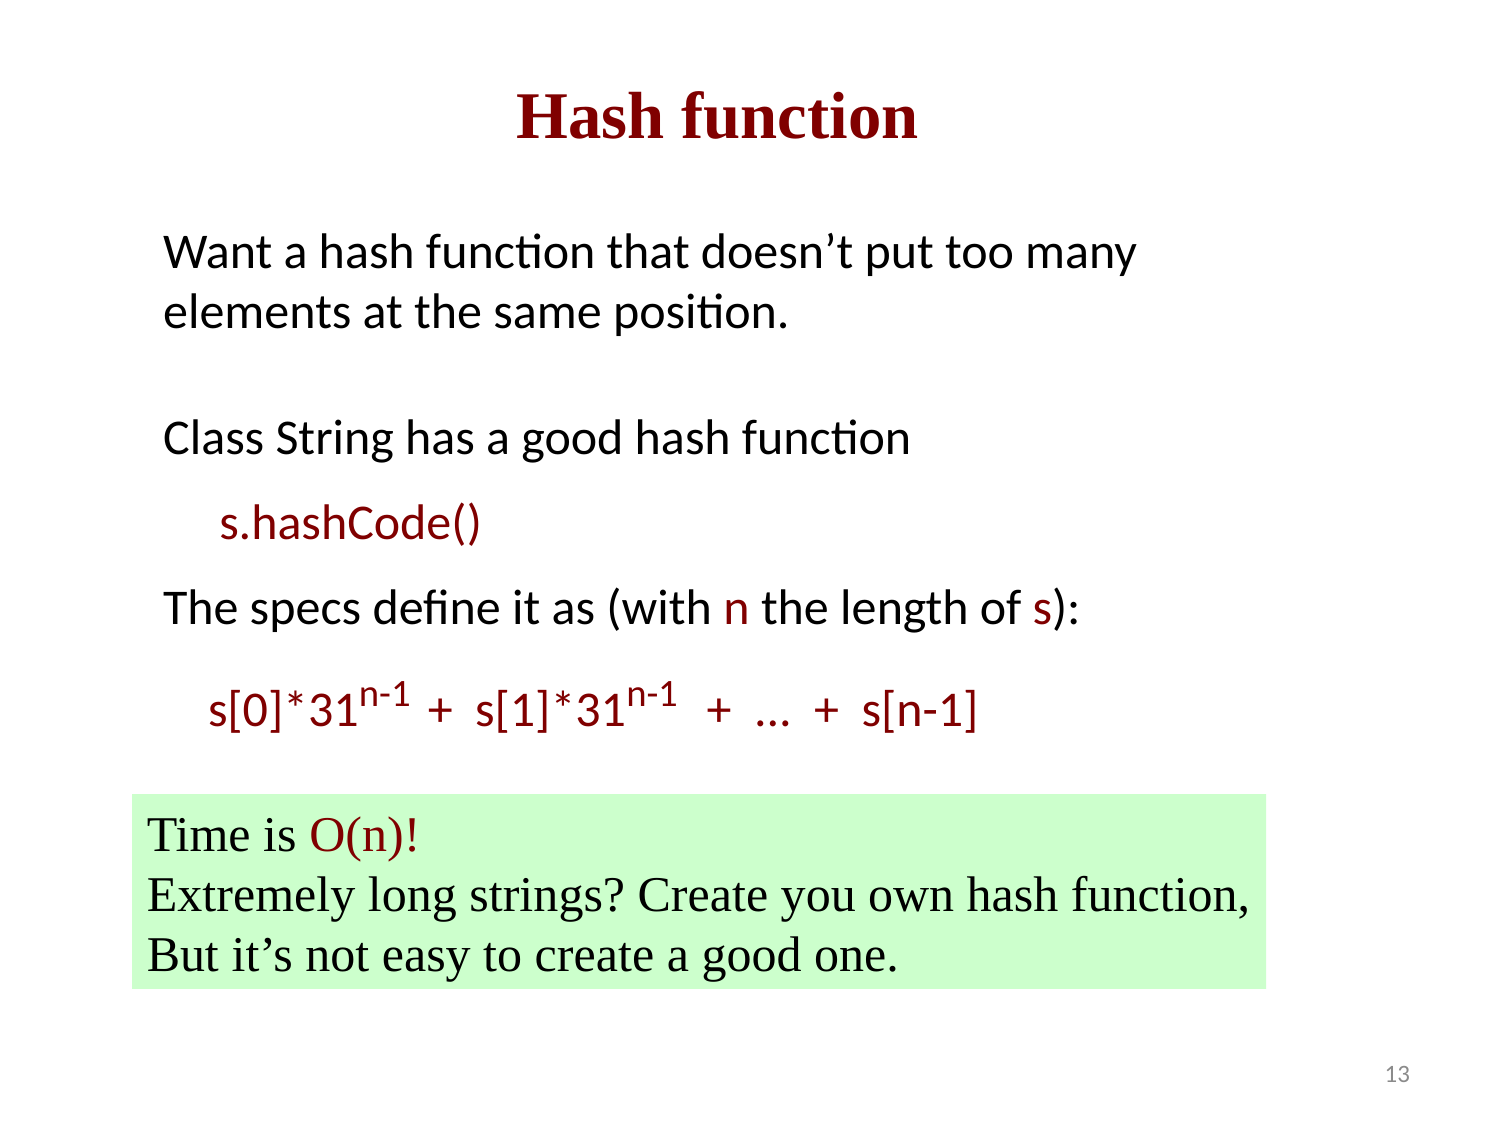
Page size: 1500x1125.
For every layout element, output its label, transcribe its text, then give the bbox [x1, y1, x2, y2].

text_box Want a hash function that doesn’t put too many elements at the same position. [148, 210, 1271, 346]
text_box Class String has a good hash function s.hashCode() The specs define it as (with n the length of s): s[0]*31n-1 + s[1]*31n-1 + ... + s[n-1] [148, 397, 1329, 747]
text_box Time is O(n)! Extremely long strings? Create you own hash function, But it’s not easy to create a good one. [132, 794, 1267, 989]
slide_number 13 [1074, 1042, 1425, 1103]
list Hash function [414, 64, 1022, 159]
